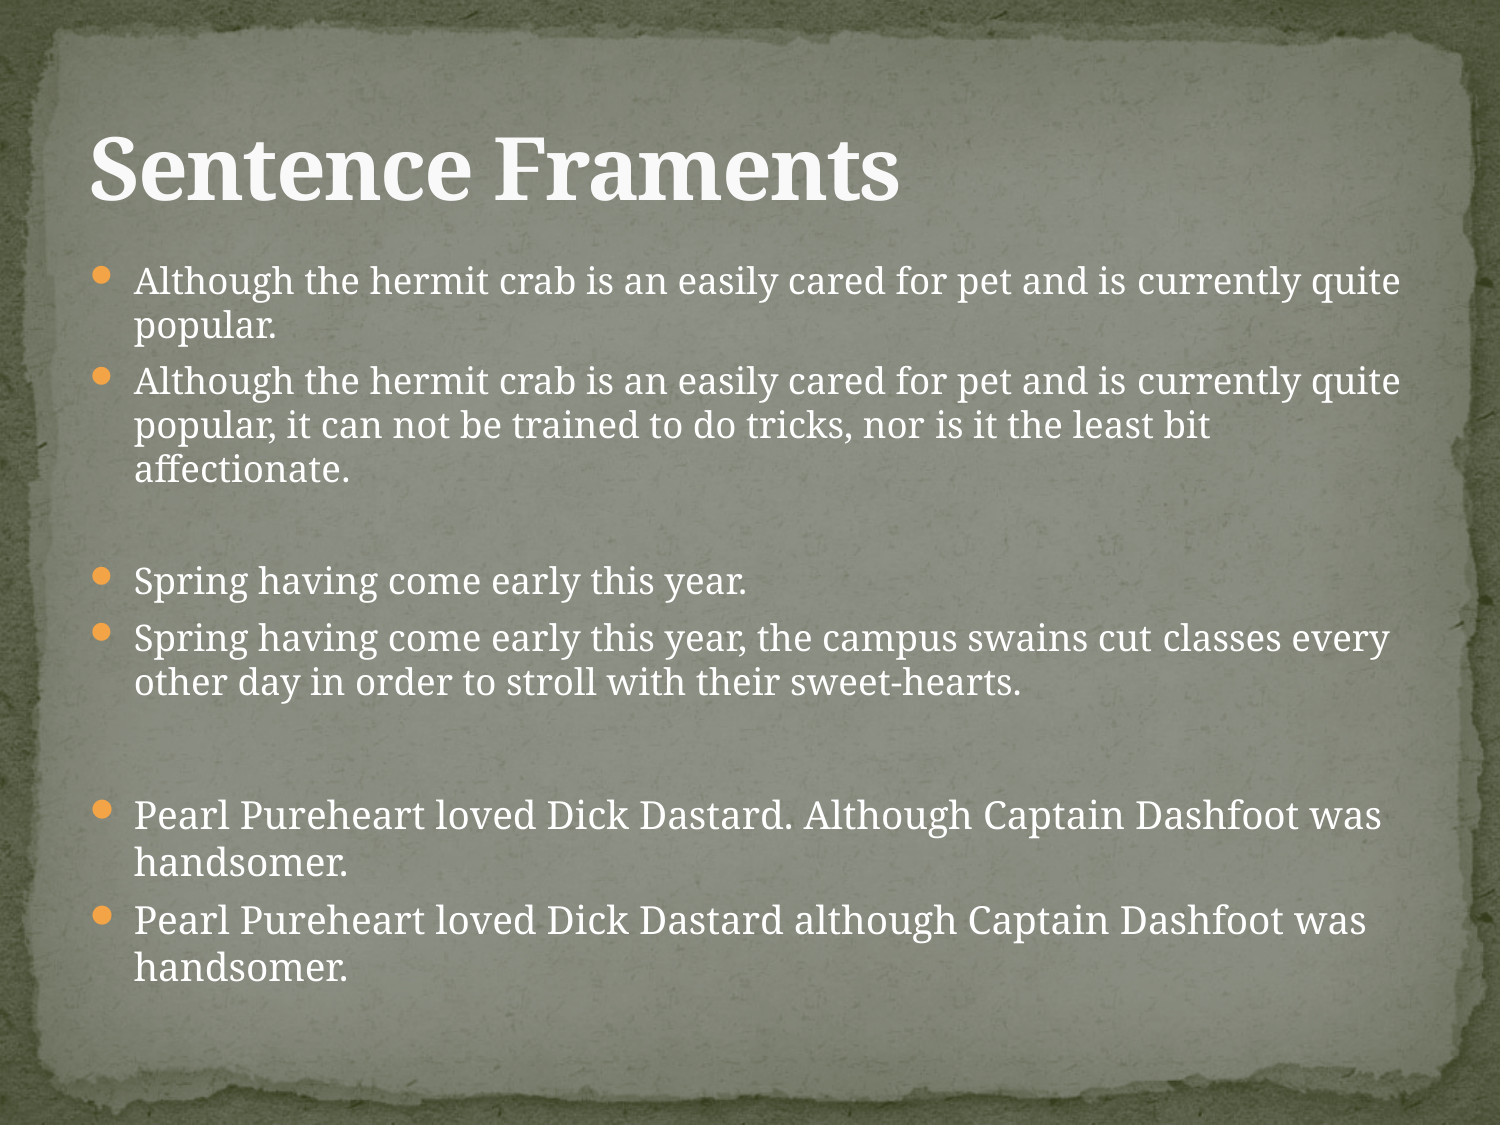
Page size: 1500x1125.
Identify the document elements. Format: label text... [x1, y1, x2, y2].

title Sentence Framents [74, 24, 1425, 225]
list Although the hermit crab is an easily cared for pet and is currently quite popular. Although the hermit crab is an easily cared for pet and is currently quite popular, it can not be trained to do tricks, nor is it the least bit affectionate. Spring having come early this year. Spring having come early this year, the campus swains cut classes every other day in order to stroll with their sweet-hearts. Pearl Pureheart loved Dick Dastard. Although Captain Dashfoot was handsomer. Pearl Pureheart loved Dick Dastard although Captain Dashfoot was handsomer. [75, 249, 1425, 1000]
